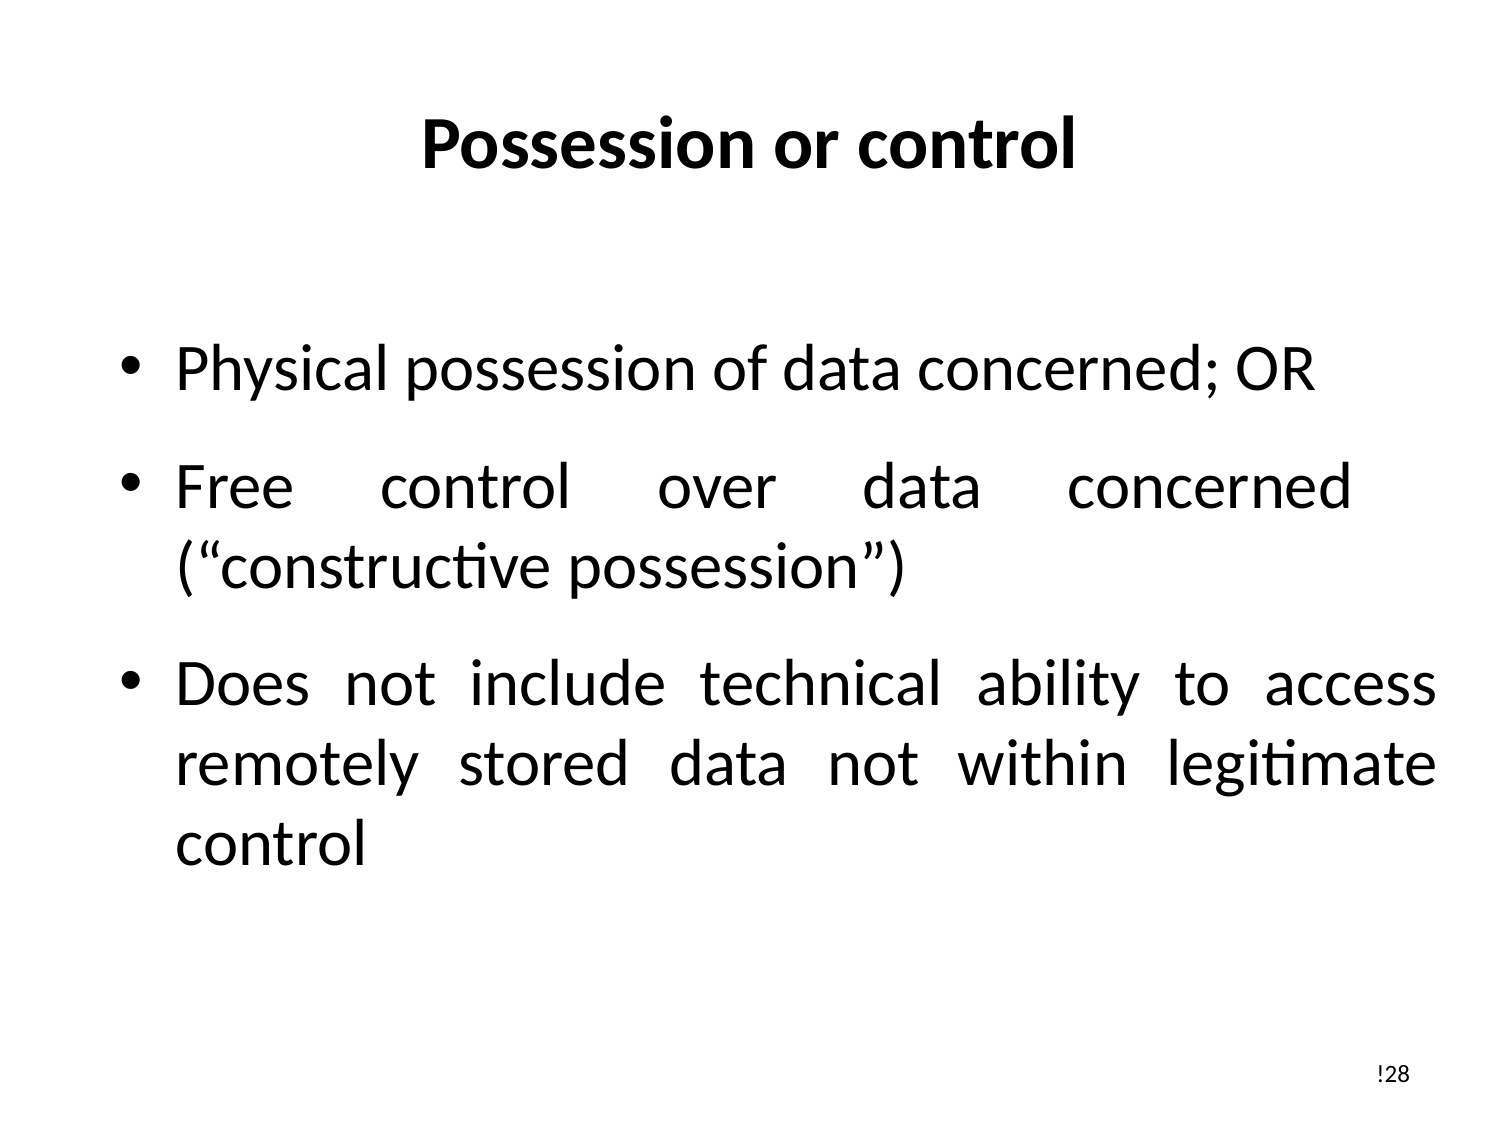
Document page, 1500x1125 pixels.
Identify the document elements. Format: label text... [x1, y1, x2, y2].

list Physical possession of data concerned; OR Free control over data concerned (“constructive possession”) Does not include technical ability to access remotely stored data not within legitimate control [103, 316, 1455, 972]
title Possession or control [74, 44, 1426, 233]
slide_number !28 [1074, 1042, 1425, 1103]
